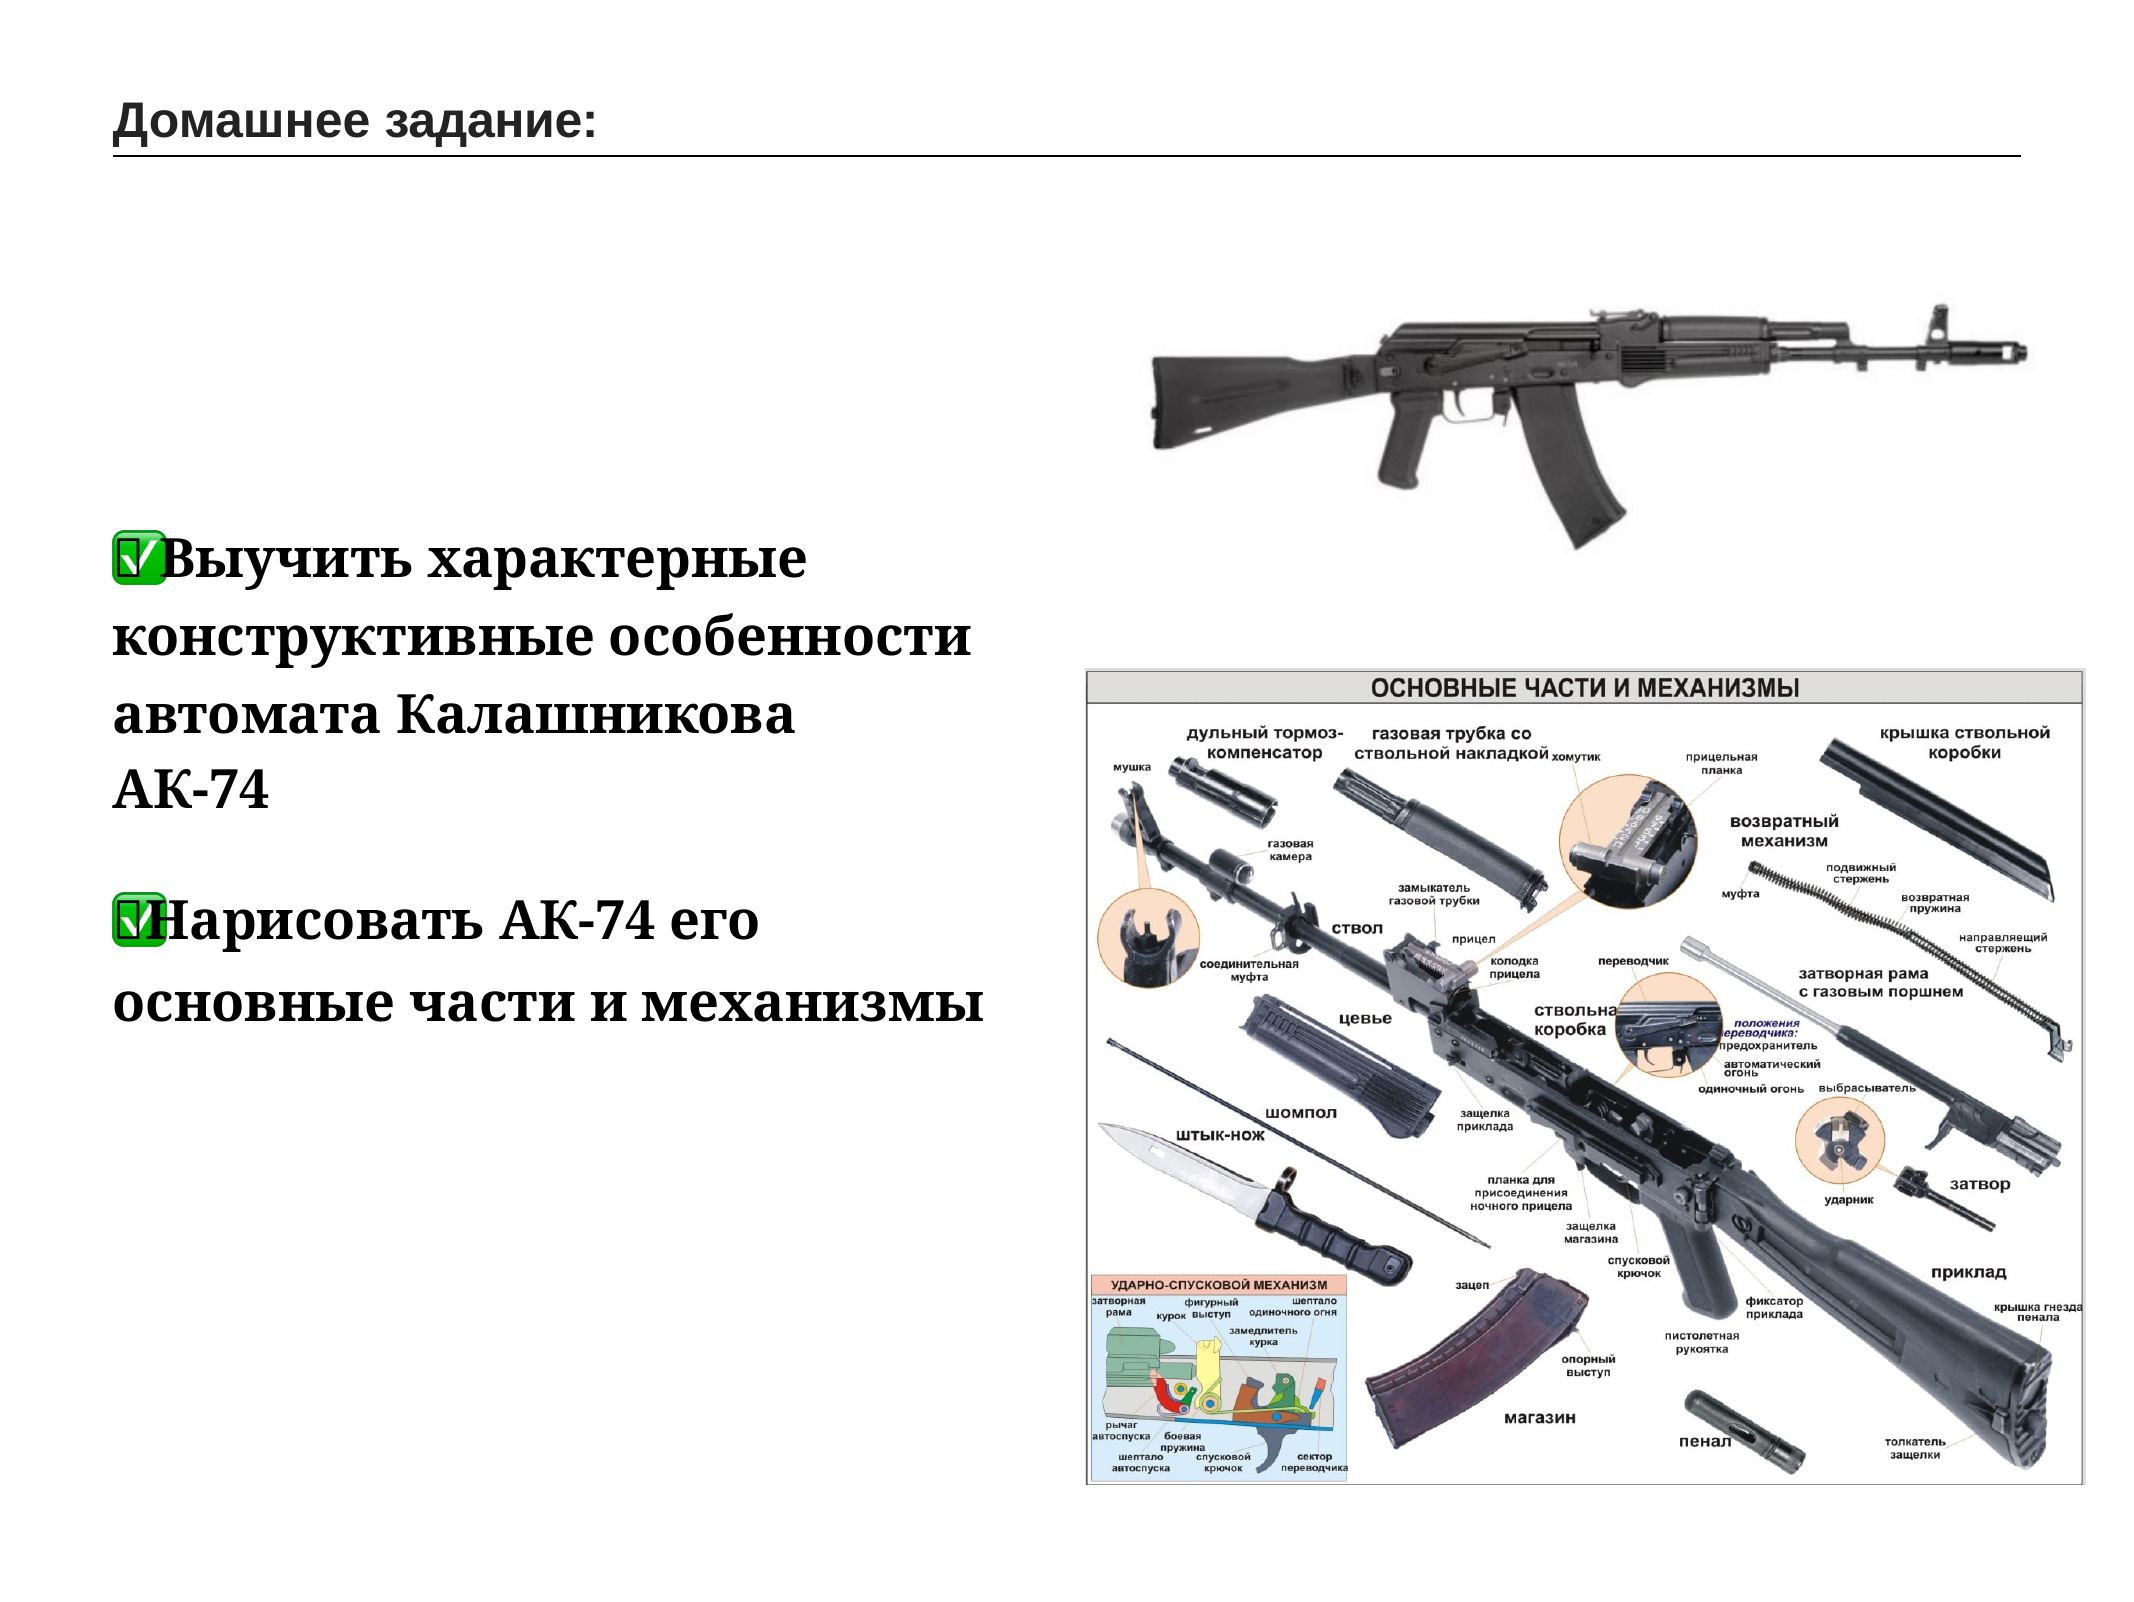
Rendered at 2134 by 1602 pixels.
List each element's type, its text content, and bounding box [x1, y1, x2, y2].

picture [1085, 668, 2086, 1485]
picture [1138, 292, 2036, 562]
picture [112, 529, 168, 585]
text_box Домашнее задание: [110, 85, 602, 148]
text_box ✅Нарисовать АК-74 его основные части и механизмы [110, 867, 988, 1032]
picture [112, 892, 168, 947]
text_box ✅ Выучить характерные конструктивные особенности автомата Калашникова АК-74 [110, 505, 988, 820]
